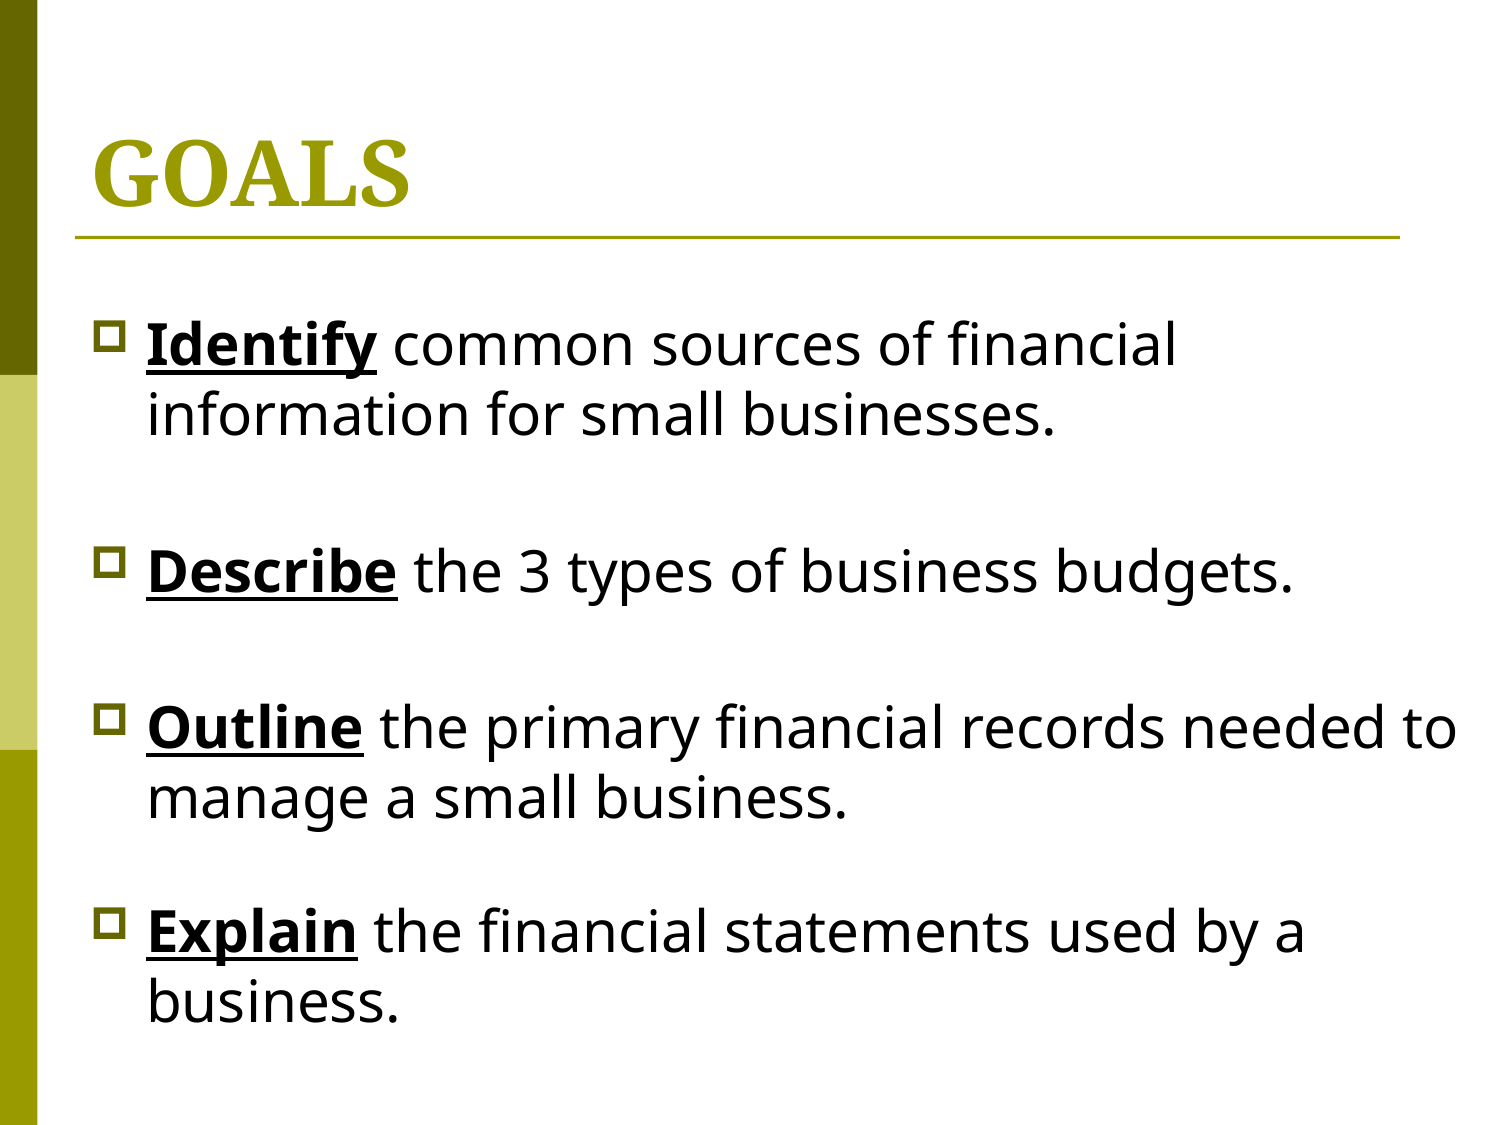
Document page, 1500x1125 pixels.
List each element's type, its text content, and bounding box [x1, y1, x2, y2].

title GOALS [74, 45, 1426, 233]
list Identify common sources of financial information for small businesses. Describe the 3 types of business budgets. Outline the primary financial records needed to manage a small business. Explain the financial statements used by a business. [74, 299, 1476, 1006]
